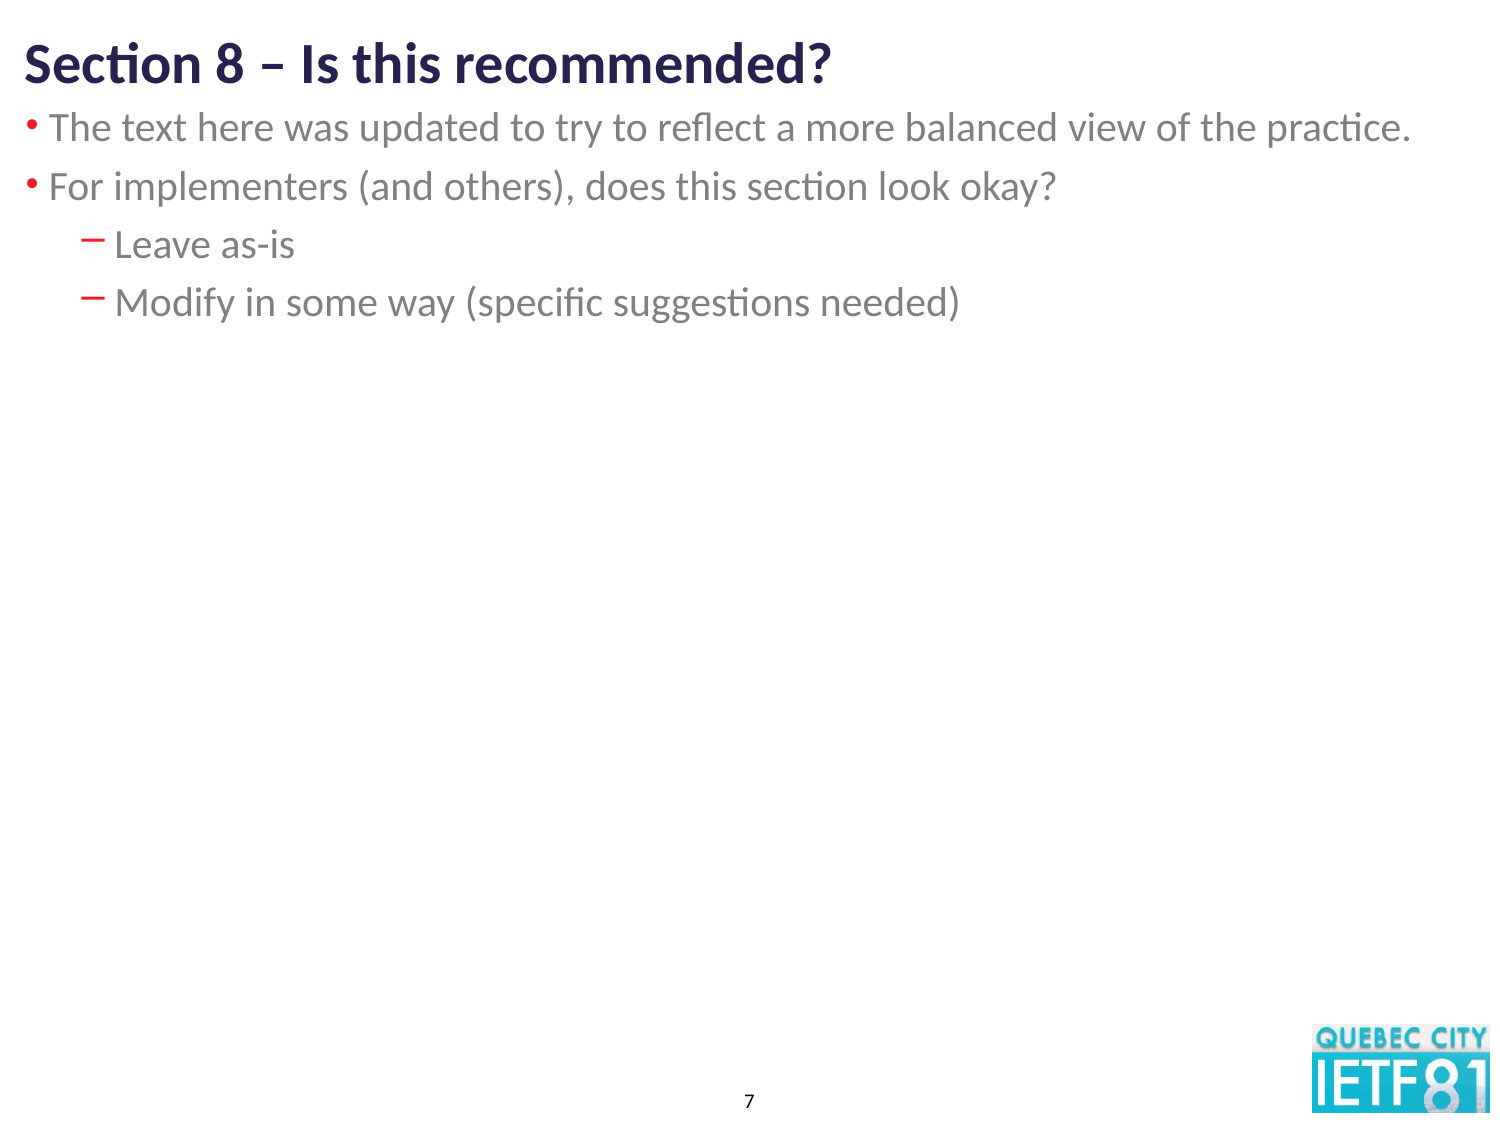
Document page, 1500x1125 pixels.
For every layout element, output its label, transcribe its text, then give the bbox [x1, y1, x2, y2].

title Section 8 – Is this recommended? [24, 24, 1476, 99]
picture [1312, 1024, 1490, 1113]
slide_number 7 [724, 1087, 774, 1125]
list The text here was updated to try to reflect a more balanced view of the practice. For implementers (and others), does this section look okay? Leave as-is Modify in some way (specific suggestions needed) [24, 99, 1476, 1051]
